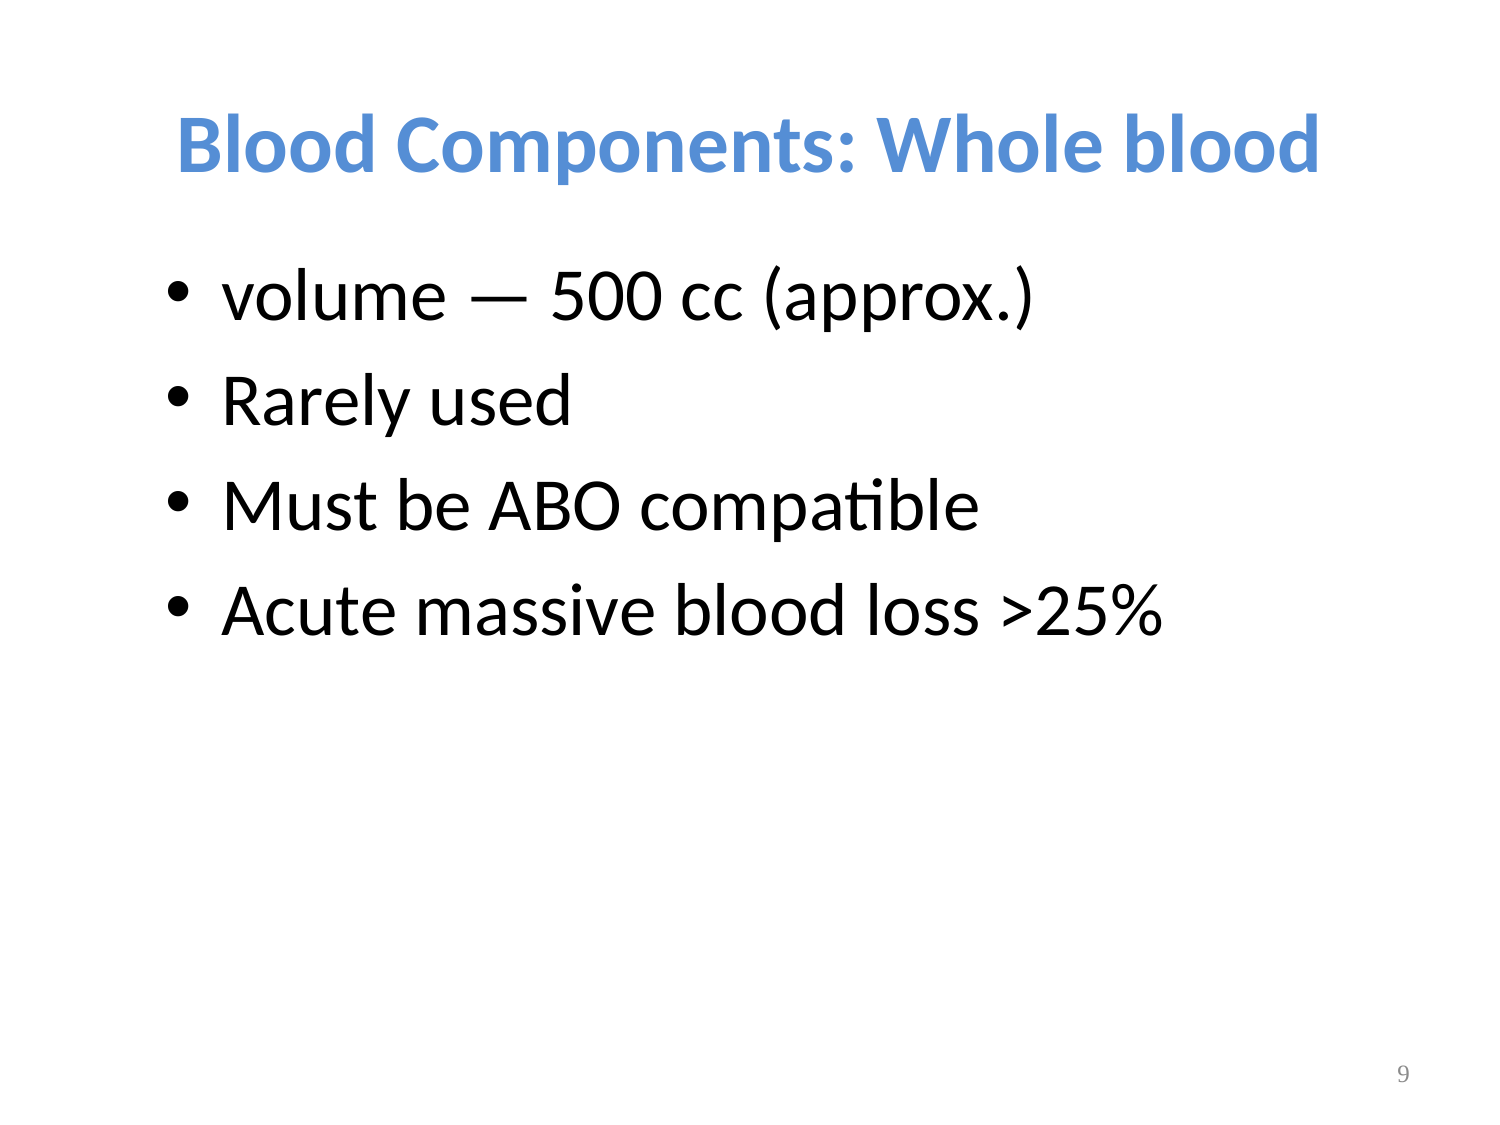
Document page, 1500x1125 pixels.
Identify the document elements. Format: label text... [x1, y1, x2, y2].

list volume — 500 cc (approx.) Rarely used Must be ABO compatible Acute massive blood loss >25% [150, 237, 1425, 1043]
slide_number 9 [1074, 1042, 1425, 1103]
title Blood Components: Whole blood [75, 45, 1425, 233]
